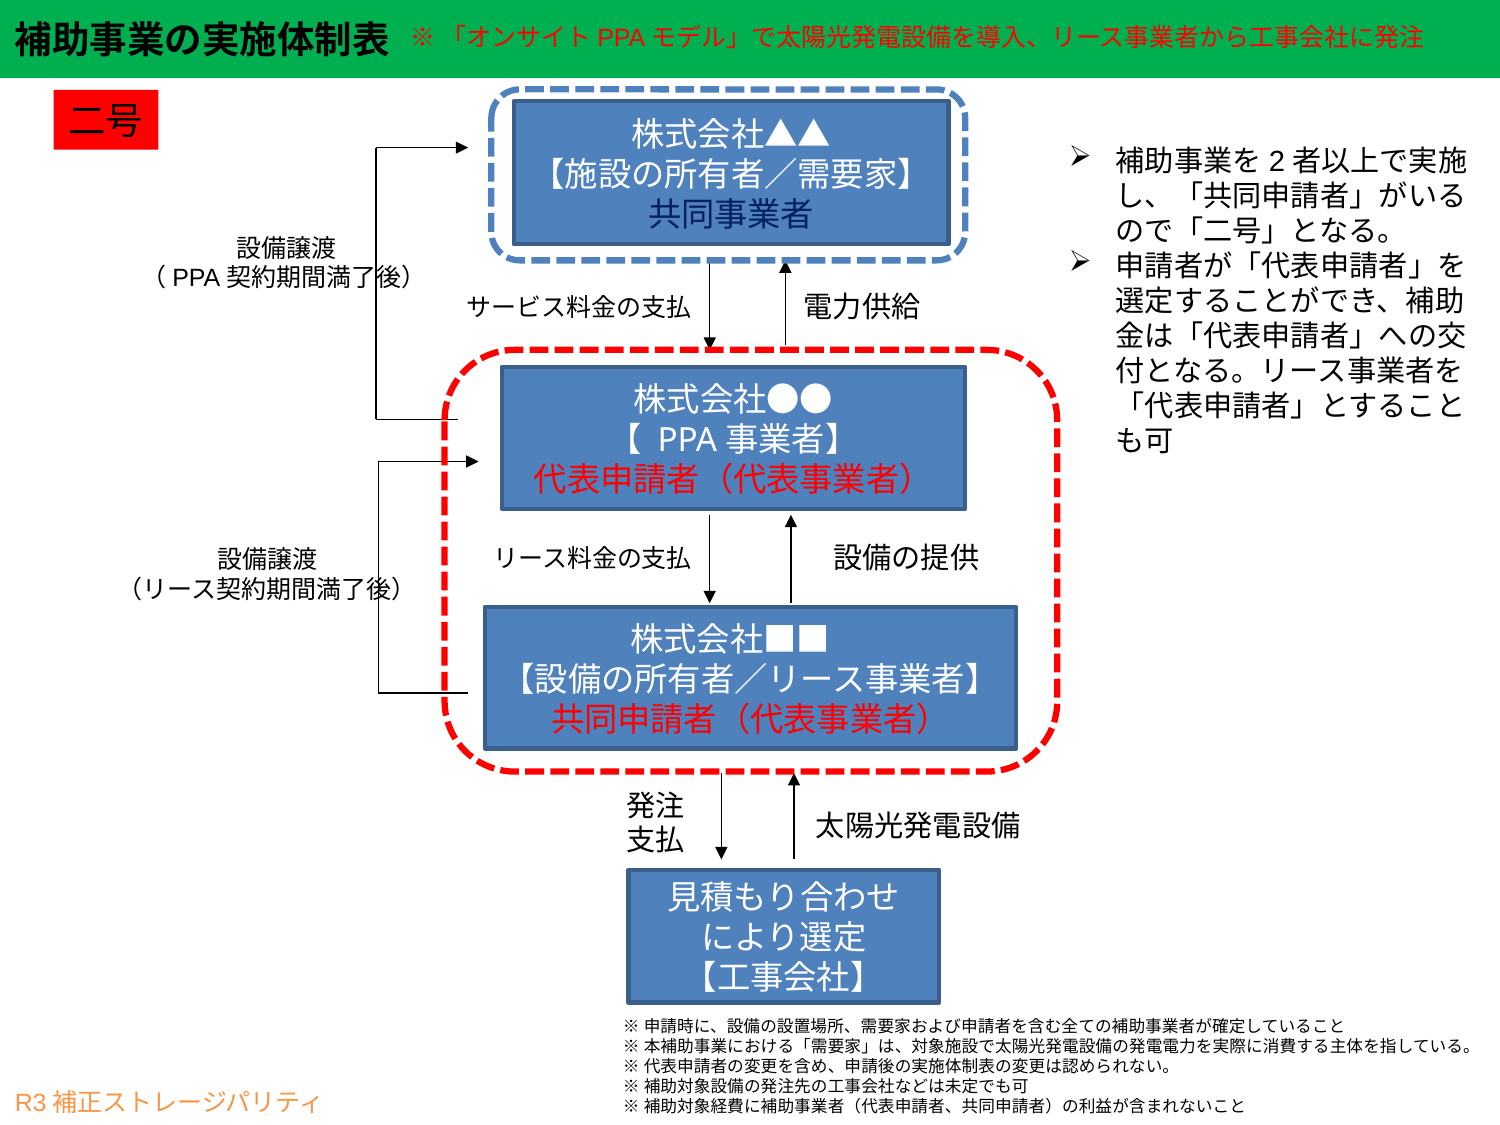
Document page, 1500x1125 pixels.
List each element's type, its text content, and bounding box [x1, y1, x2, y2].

text_box 設備譲渡 （PPA契約期間満了後） [126, 224, 370, 300]
text_box 電力供給 [790, 280, 939, 331]
text_box 発注 支払 [611, 779, 750, 865]
text_box [442, 347, 1060, 774]
text_box 見積もり合わせ により選定 【工事会社】 [626, 868, 941, 1005]
text_box 太陽光発電設備 [801, 799, 1058, 850]
text_box 株式会社▲▲ 【施設の所有者／需要家】 共同事業者 [512, 99, 951, 246]
text_box [489, 87, 968, 263]
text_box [378, 461, 479, 694]
text_box 補助事業を2者以上で実施し、「共同申請者」がいるので「二号」となる。 申請者が「代表申請者」を選定することができ、補助金は「代表申請者」への交付となる。リース事業者を「代表申請者」とすることも可 [1054, 134, 1500, 465]
text_box ※「オンサイトPPAモデル」で太陽光発電設備を導入、リース事業者から工事会社に発注 [395, 13, 1459, 59]
text_box 二号 [53, 89, 159, 150]
text_box 設備譲渡 （リース契約期間満了後） [70, 536, 373, 611]
text_box サービス料金の支払 [473, 283, 705, 329]
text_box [375, 147, 469, 420]
